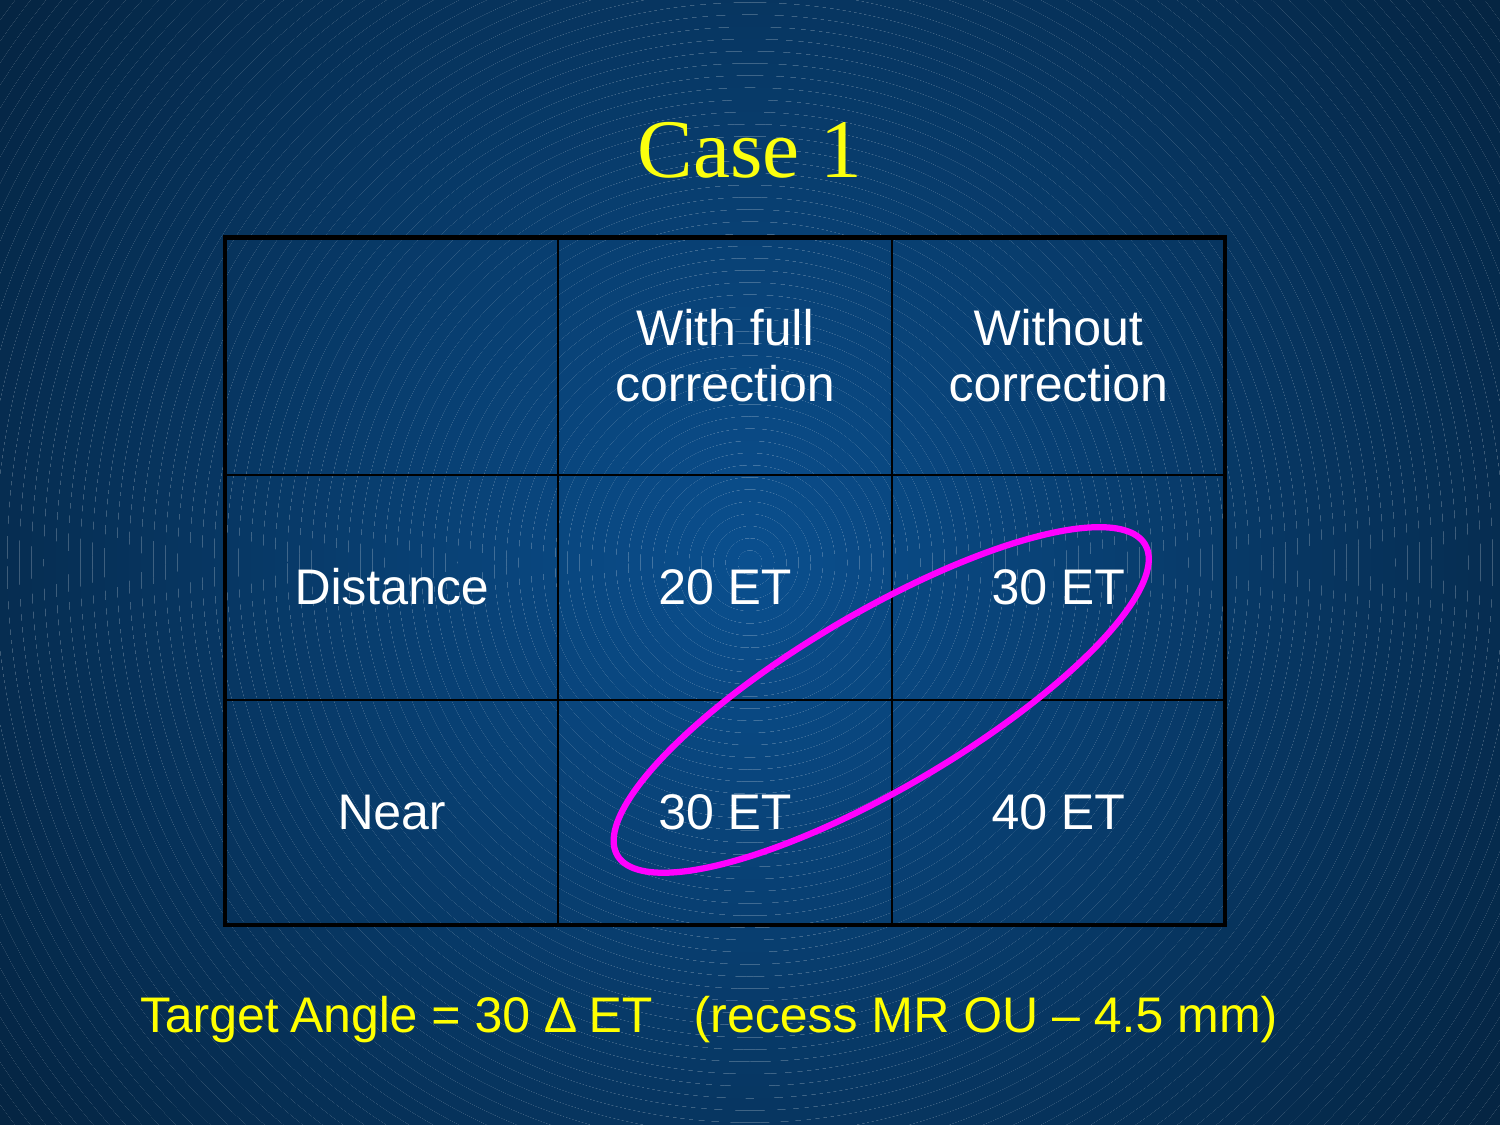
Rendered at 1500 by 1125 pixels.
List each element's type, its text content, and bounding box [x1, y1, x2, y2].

table_cell Distance [227, 476, 557, 699]
table_cell 20 ET [559, 476, 891, 699]
text_box [613, 527, 1149, 873]
table_cell 40 ET [893, 701, 1223, 923]
table_cell 30 ET [559, 701, 891, 923]
table_header With full correction [559, 240, 891, 474]
title Case 1 [249, 50, 1250, 238]
table_header Without correction [893, 240, 1223, 474]
text_box Target Angle = 30 Δ ET (recess MR OU – 4.5 mm) [124, 974, 1317, 1050]
table_cell 30 ET [893, 476, 1223, 699]
table_header [227, 240, 557, 474]
table_cell Near [227, 701, 557, 923]
